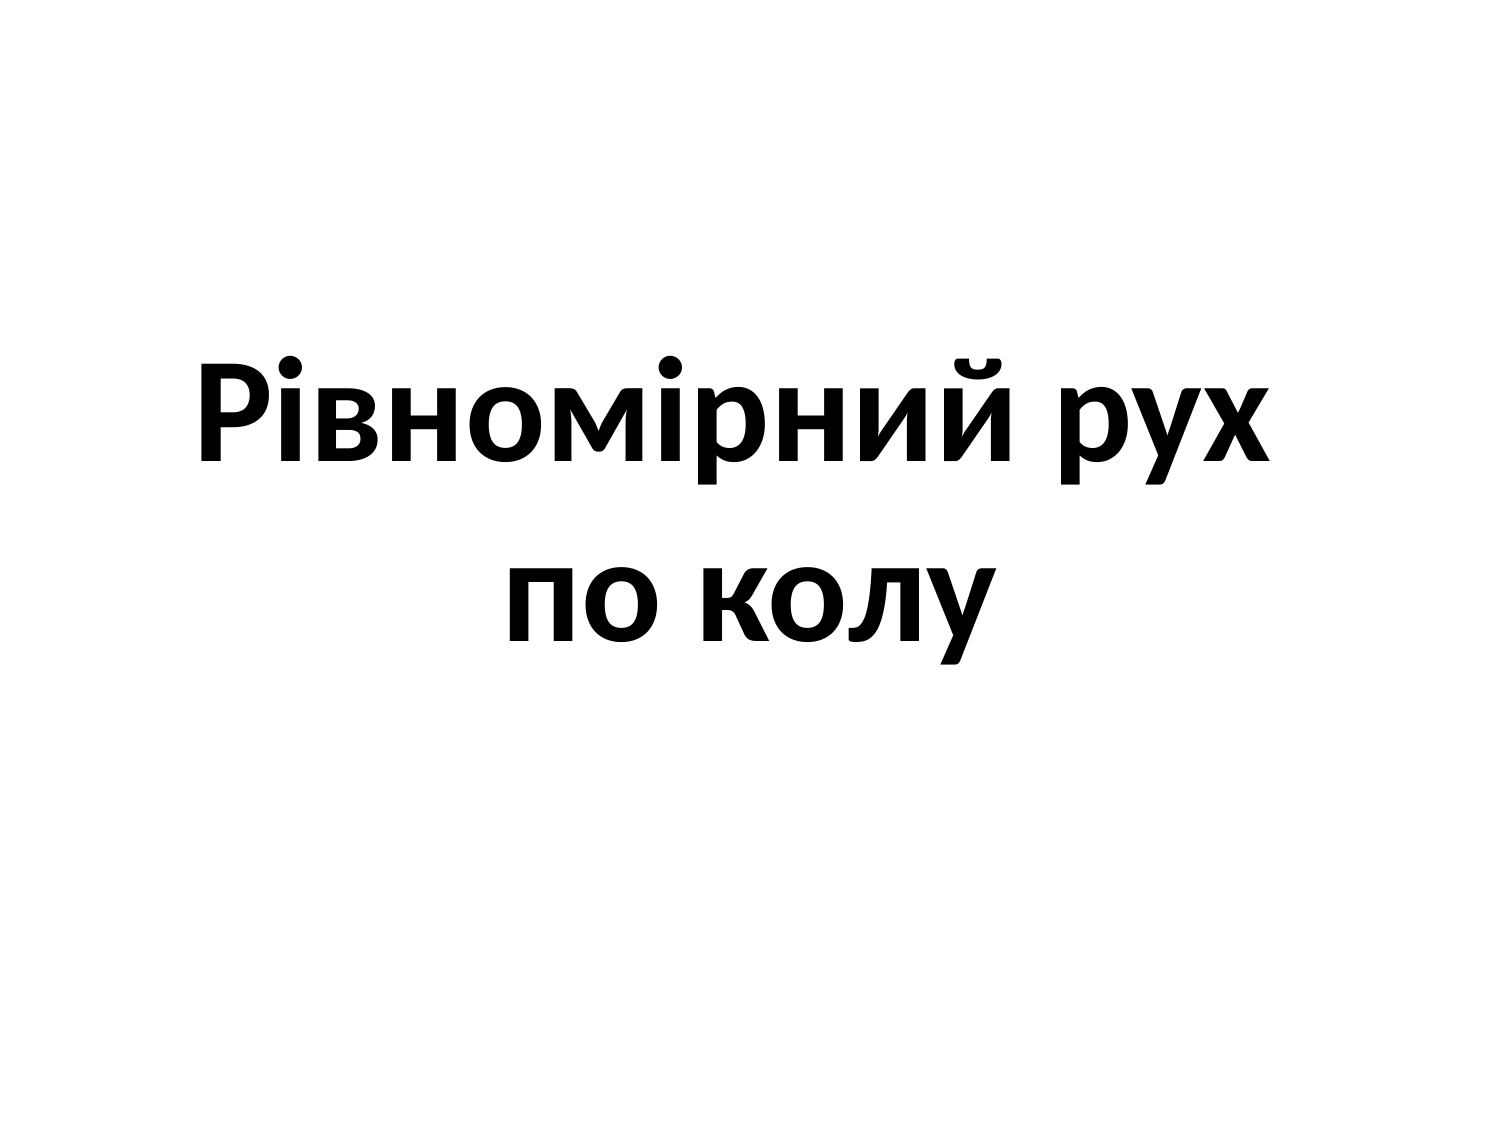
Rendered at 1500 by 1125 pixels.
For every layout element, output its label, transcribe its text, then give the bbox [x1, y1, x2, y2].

title Рівномірний рух по колу [112, 314, 1388, 670]
